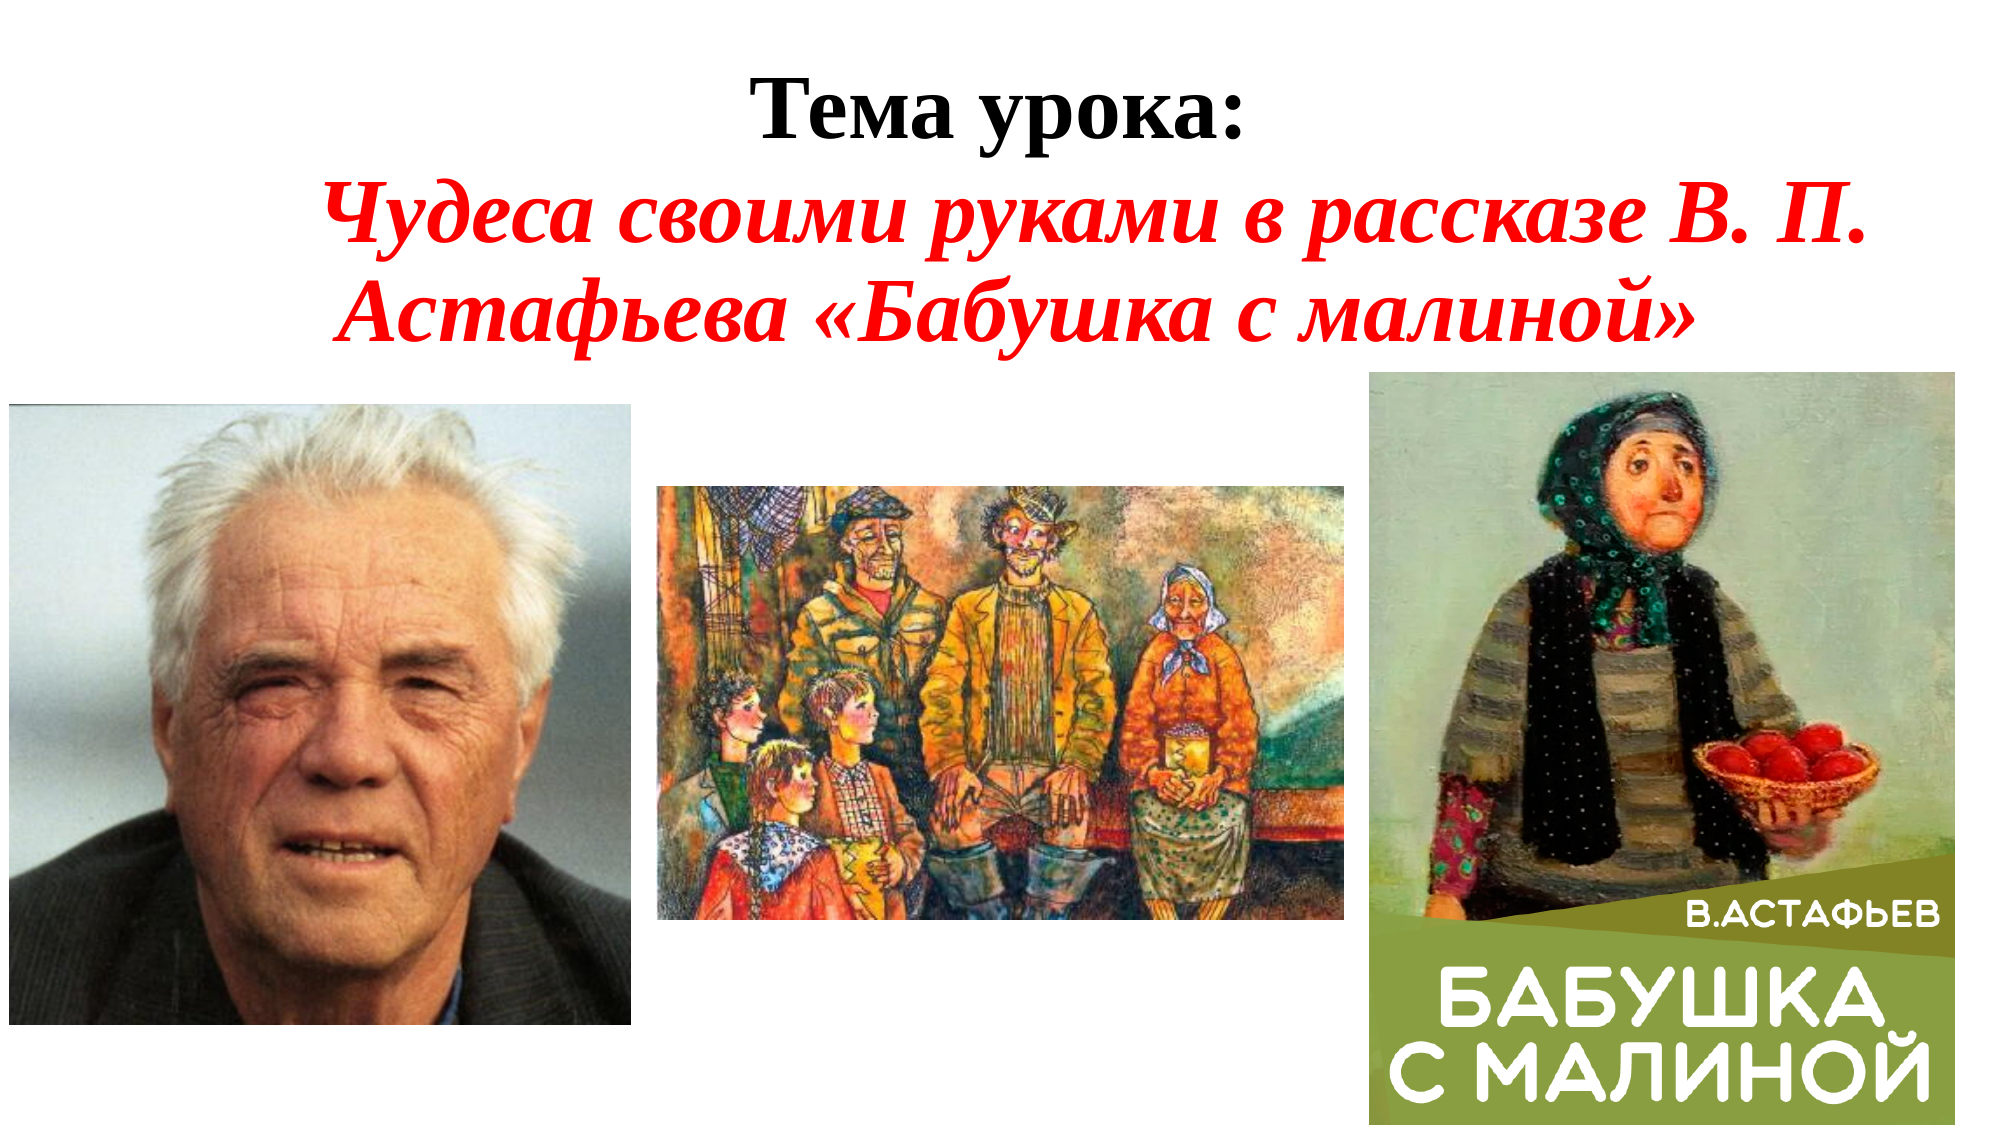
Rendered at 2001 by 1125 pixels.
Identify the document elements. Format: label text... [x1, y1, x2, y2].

picture [9, 404, 631, 1025]
list Чудеса своими руками в рассказе В. П. Астафьева «Бабушка с малиной» [137, 155, 1904, 870]
picture [1369, 372, 1955, 1125]
title Тема урока: [137, 0, 1863, 155]
picture [656, 486, 1344, 920]
